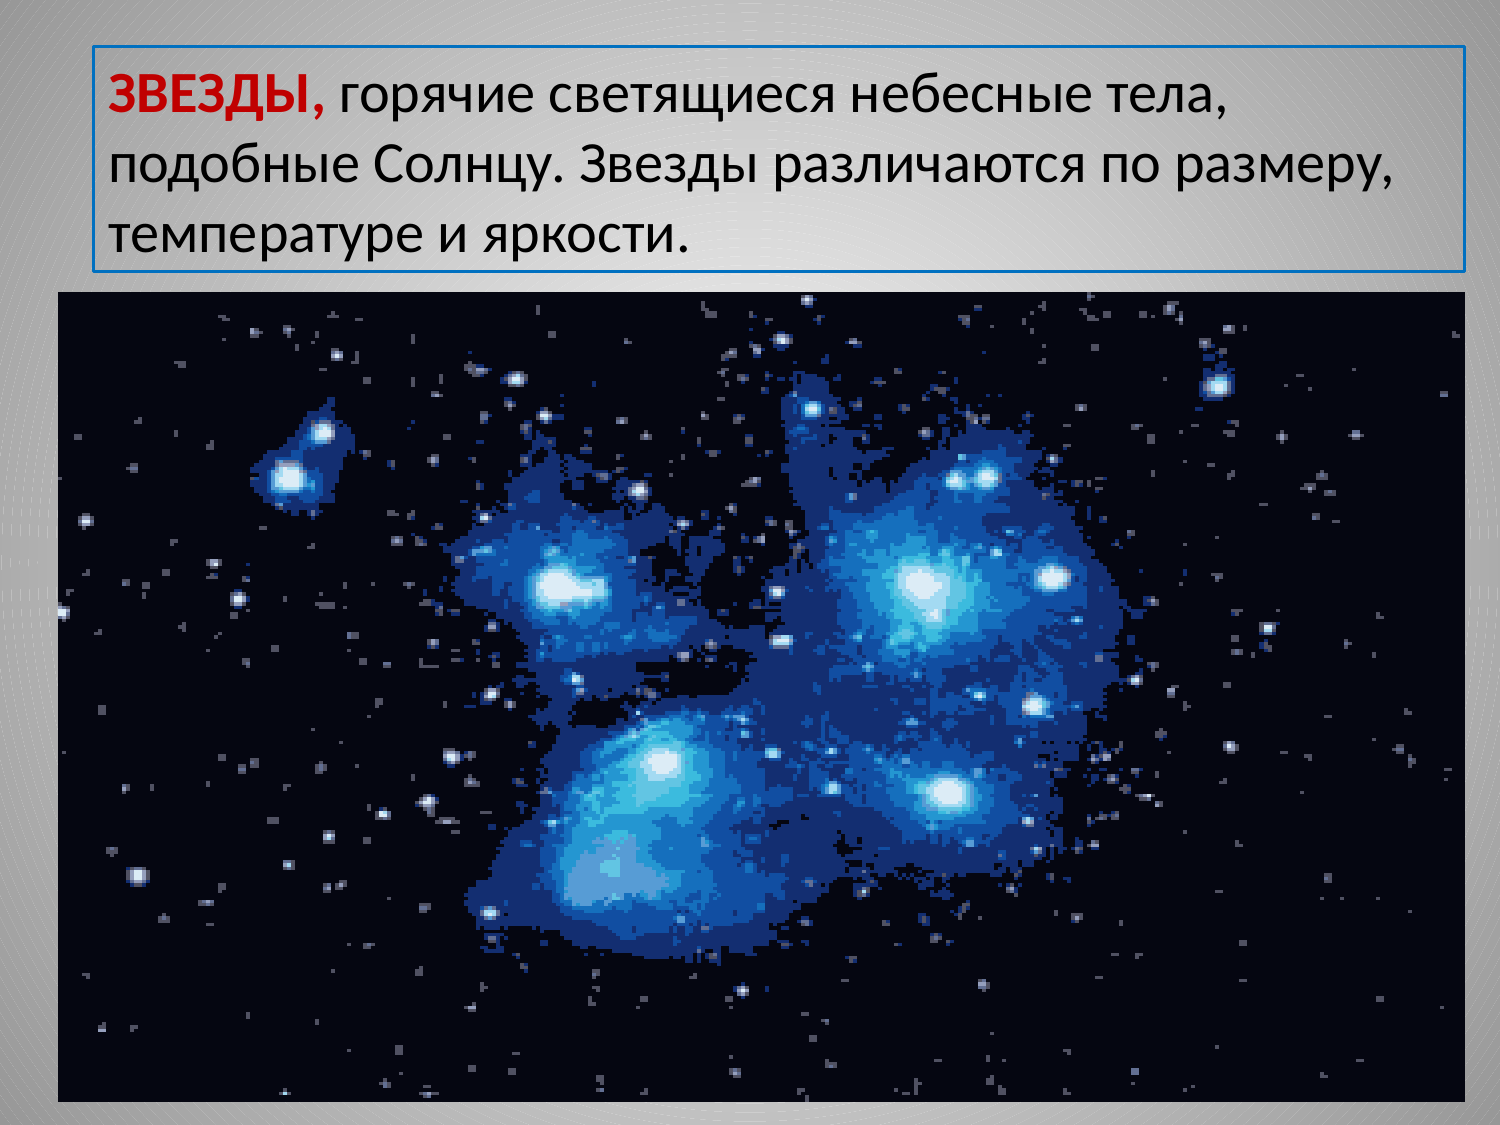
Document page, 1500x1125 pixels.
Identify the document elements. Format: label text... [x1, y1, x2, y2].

picture [58, 292, 1466, 1102]
text_box ЗВЕЗДЫ, горячие светящиеся небесные тела, подобные Солнцу. Звезды различаются по размеру, температуре и яркости. [93, 46, 1465, 272]
